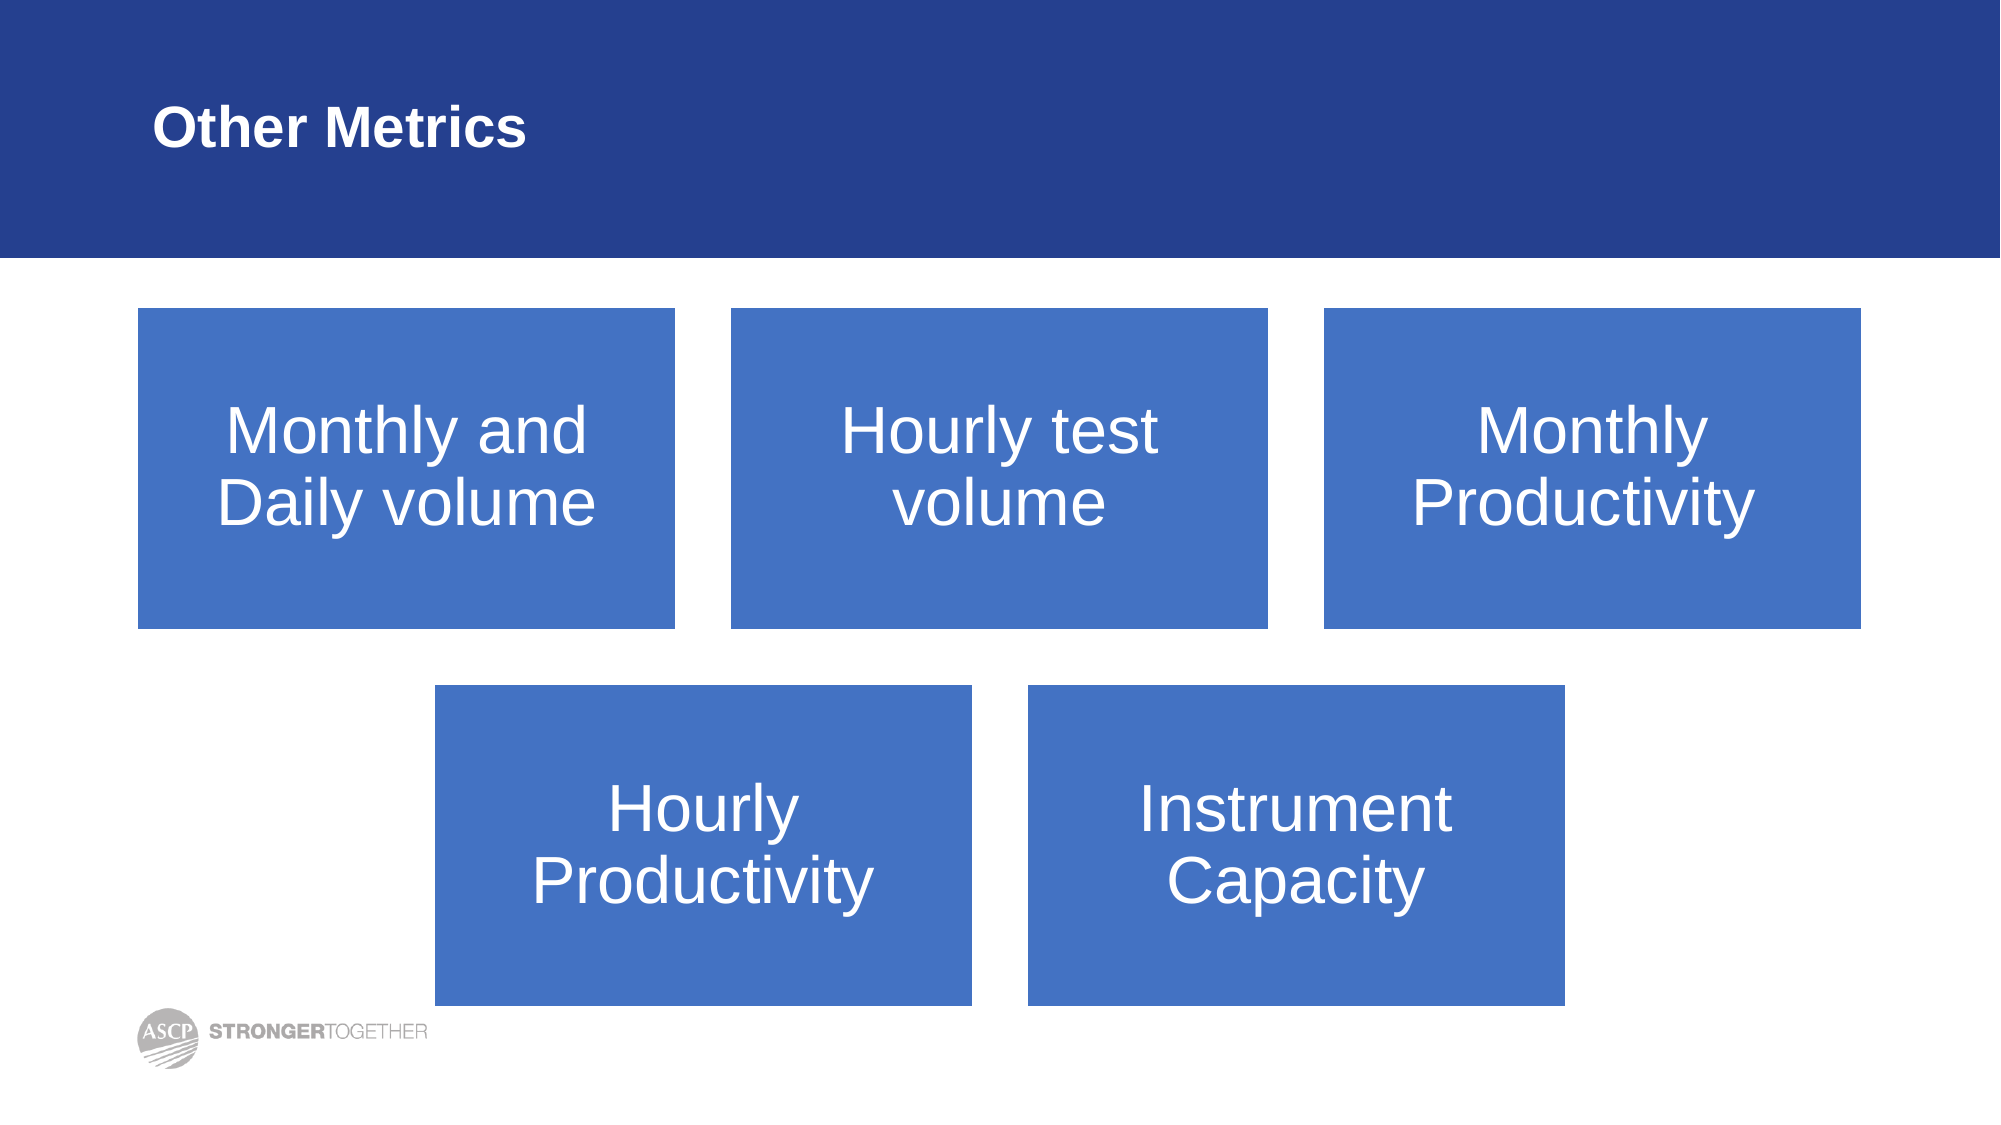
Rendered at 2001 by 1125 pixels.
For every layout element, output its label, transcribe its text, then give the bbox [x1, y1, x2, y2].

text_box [137, 306, 1863, 1008]
picture [137, 1008, 427, 1069]
title Other Metrics [137, 20, 1863, 238]
